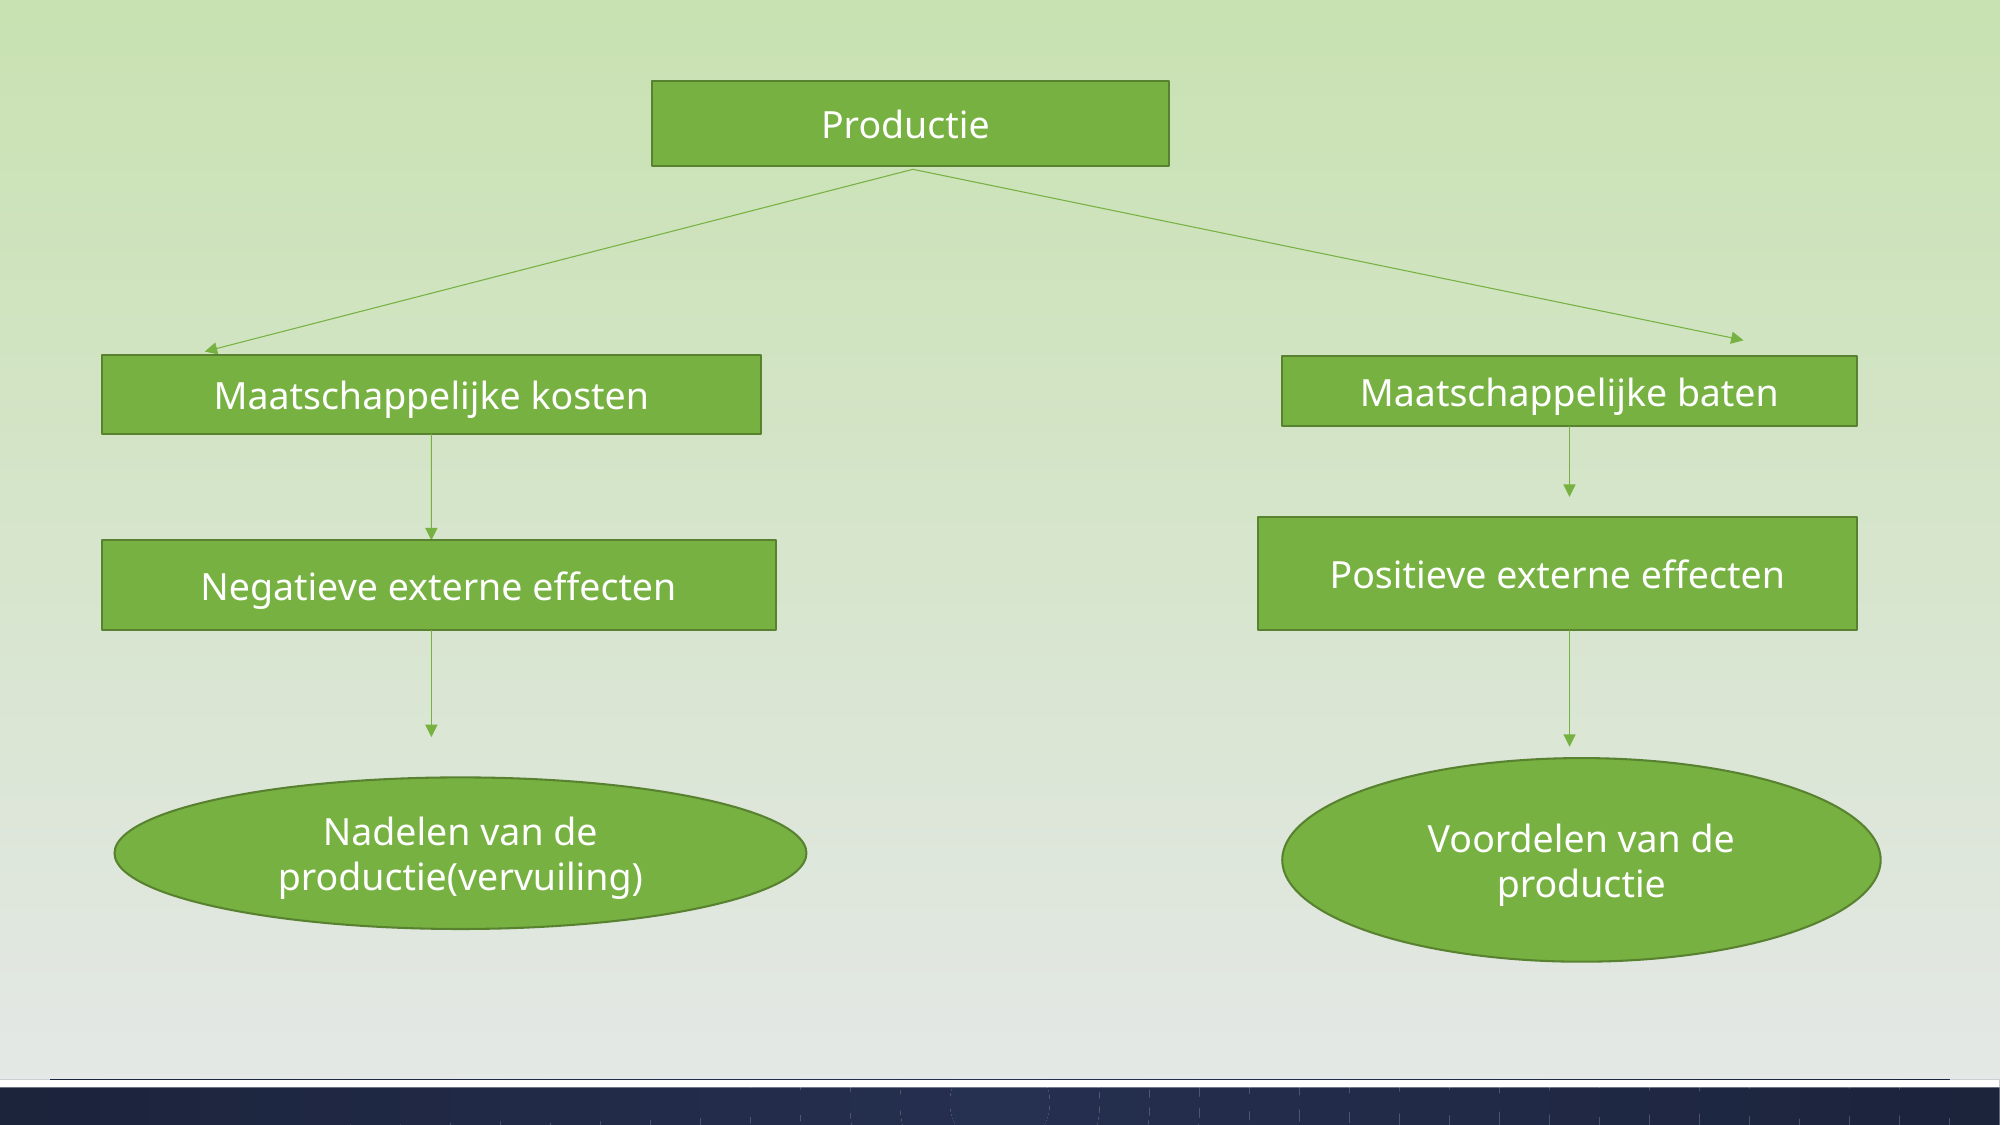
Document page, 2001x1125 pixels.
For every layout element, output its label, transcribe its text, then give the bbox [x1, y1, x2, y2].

text_box Voordelen van de productie [1281, 757, 1882, 963]
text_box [912, 169, 1744, 341]
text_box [204, 169, 913, 352]
text_box Positieve externe effecten [1257, 516, 1858, 631]
text_box Nadelen van de productie(vervuiling) [113, 776, 808, 931]
text_box Negatieve externe effecten [101, 539, 777, 631]
text_box Maatschappelijke kosten [101, 354, 762, 435]
text_box Productie [651, 80, 1170, 167]
text_box Maatschappelijke baten [1281, 355, 1858, 427]
